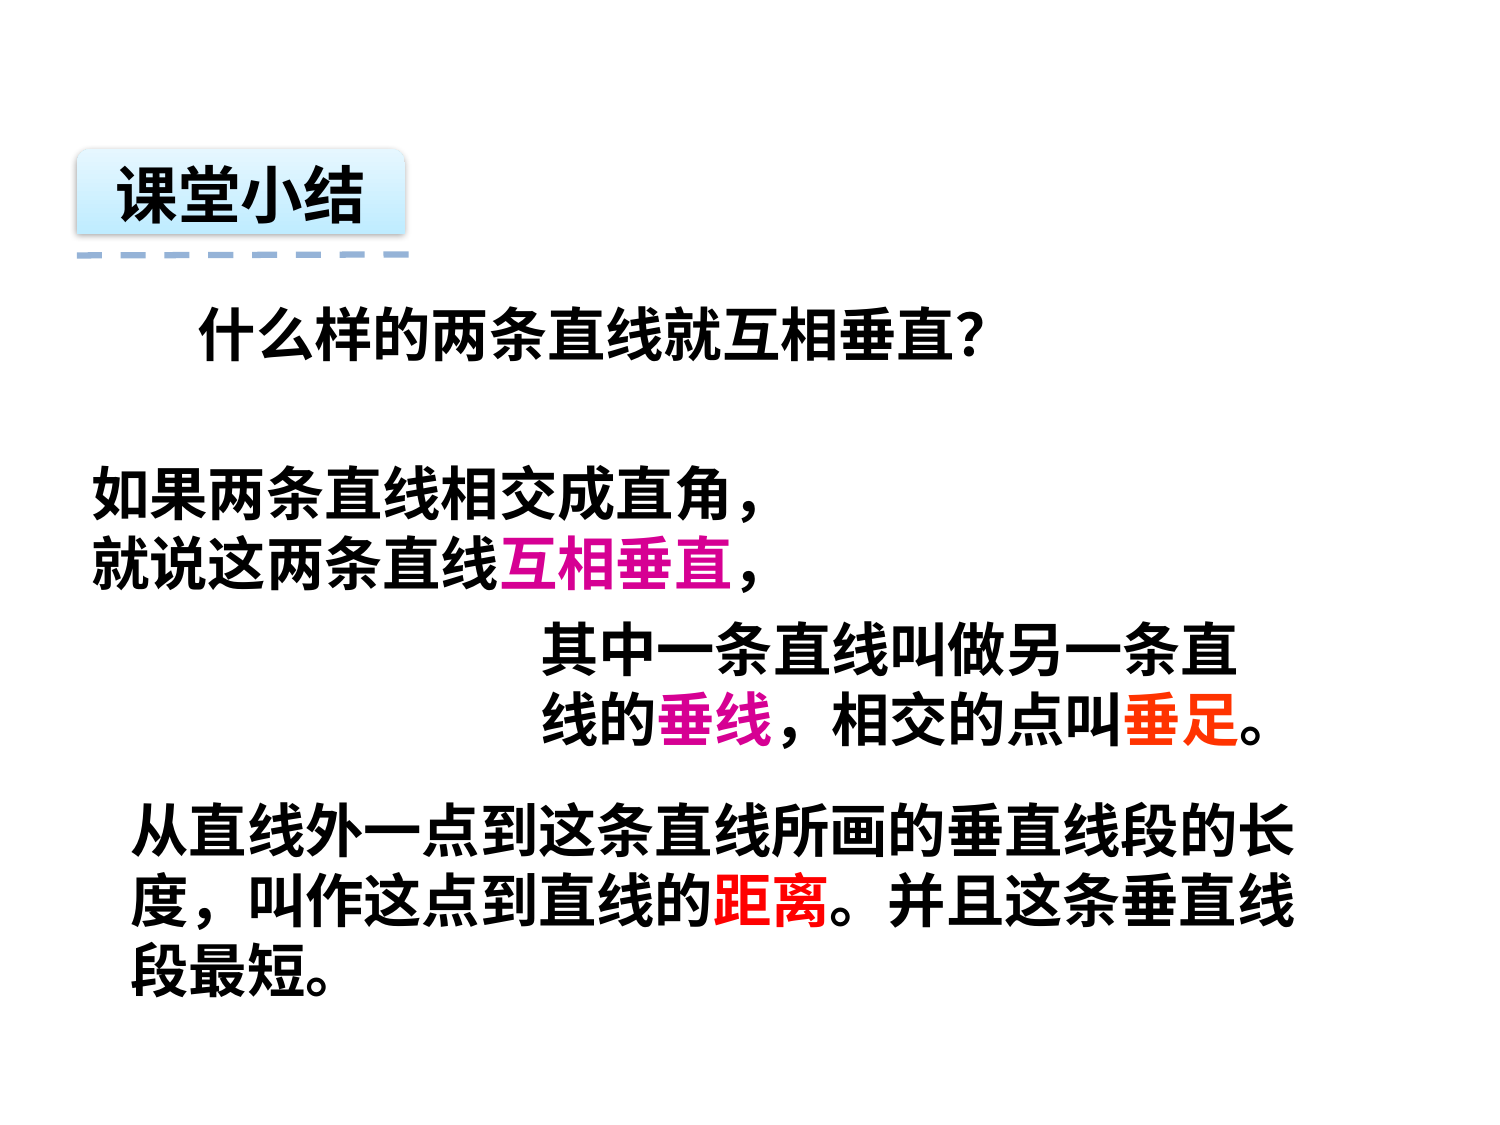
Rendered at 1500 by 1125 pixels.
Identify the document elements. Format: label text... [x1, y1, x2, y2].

text_box 课堂小结 [76, 148, 406, 235]
text_box 从直线外一点到这条直线所画的垂直线段的长度，叫作这点到直线的距离。并且这条垂直线段最短。 [115, 786, 1321, 1082]
text_box 其中一条直线叫做另一条直线的垂线，相交的点叫垂足。 [525, 605, 1282, 761]
text_box 如果两条直线相交成直角，就说这两条直线互相垂直， [76, 450, 845, 605]
text_box 什么样的两条直线就互相垂直？ [183, 290, 1140, 376]
